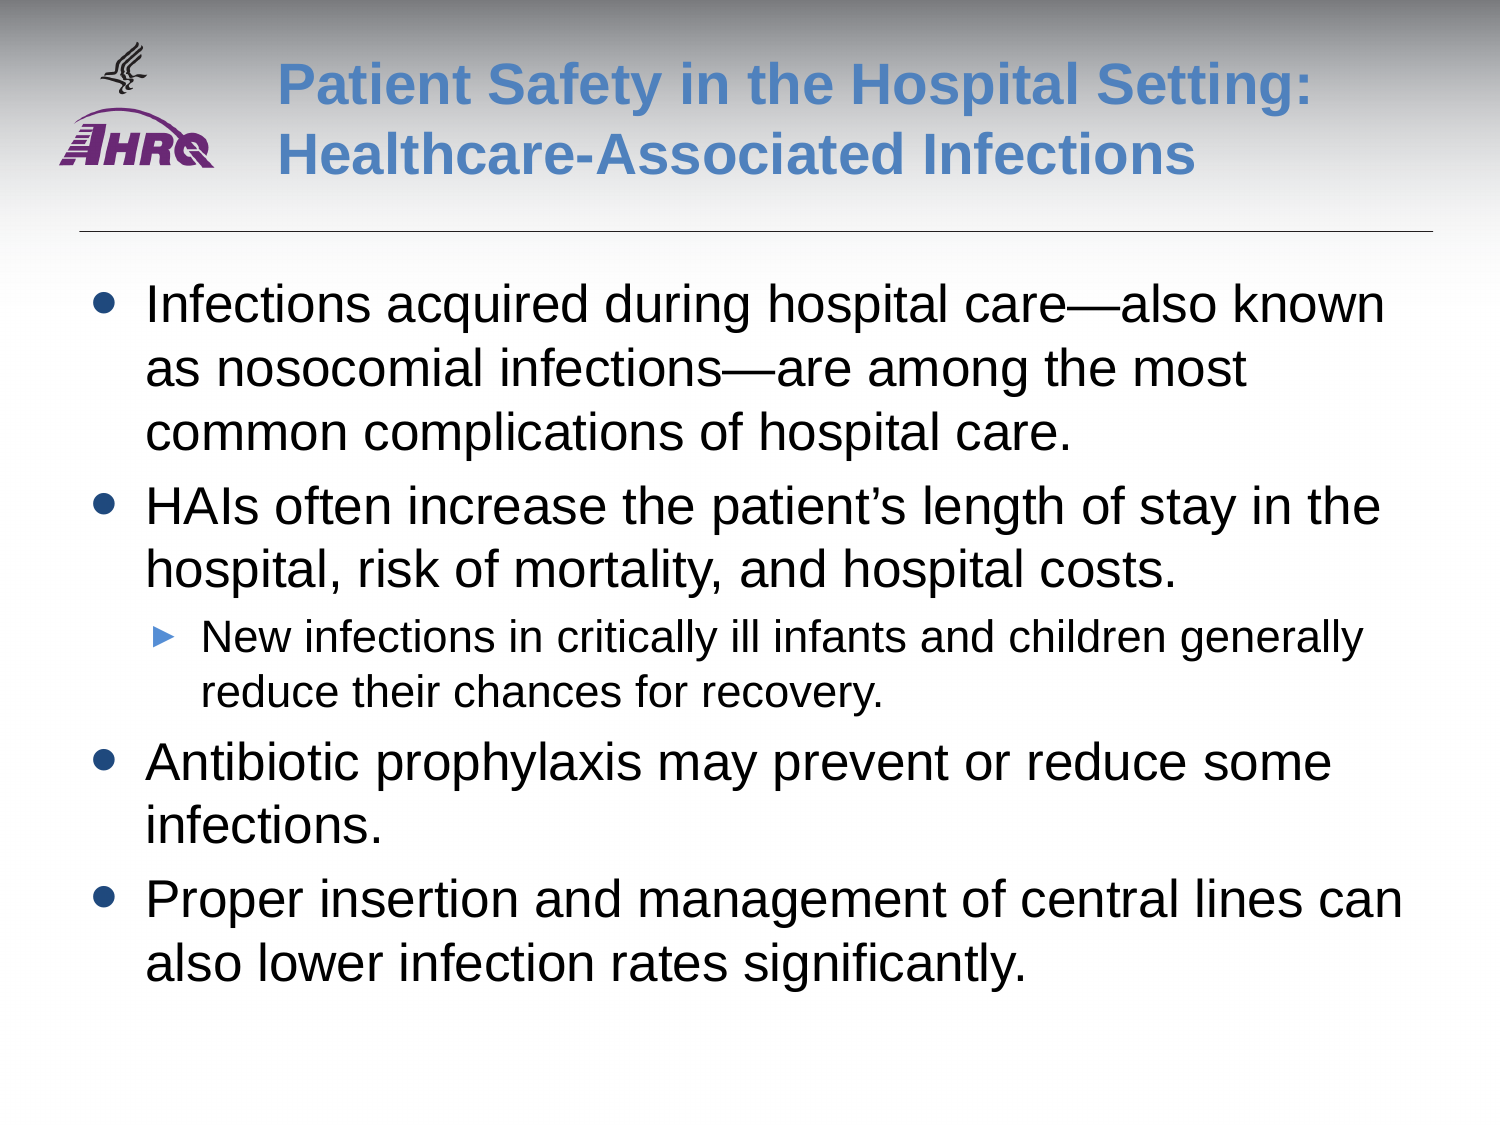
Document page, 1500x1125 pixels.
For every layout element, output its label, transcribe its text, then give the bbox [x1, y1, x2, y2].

list Infections acquired during hospital care—also known as nosocomial infections—are among the most common complications of hospital care. HAIs often increase the patient’s length of stay in the hospital, risk of mortality, and hospital costs. New infections in critically ill infants and children generally reduce their chances for recovery. Antibiotic prophylaxis may prevent or reduce some infections. Proper insertion and management of central lines can also lower infection rates significantly. [75, 262, 1425, 1005]
title Patient Safety in the Hospital Setting: Healthcare-Associated Infections [262, 45, 1425, 188]
picture [0, 0, 1500, 1125]
